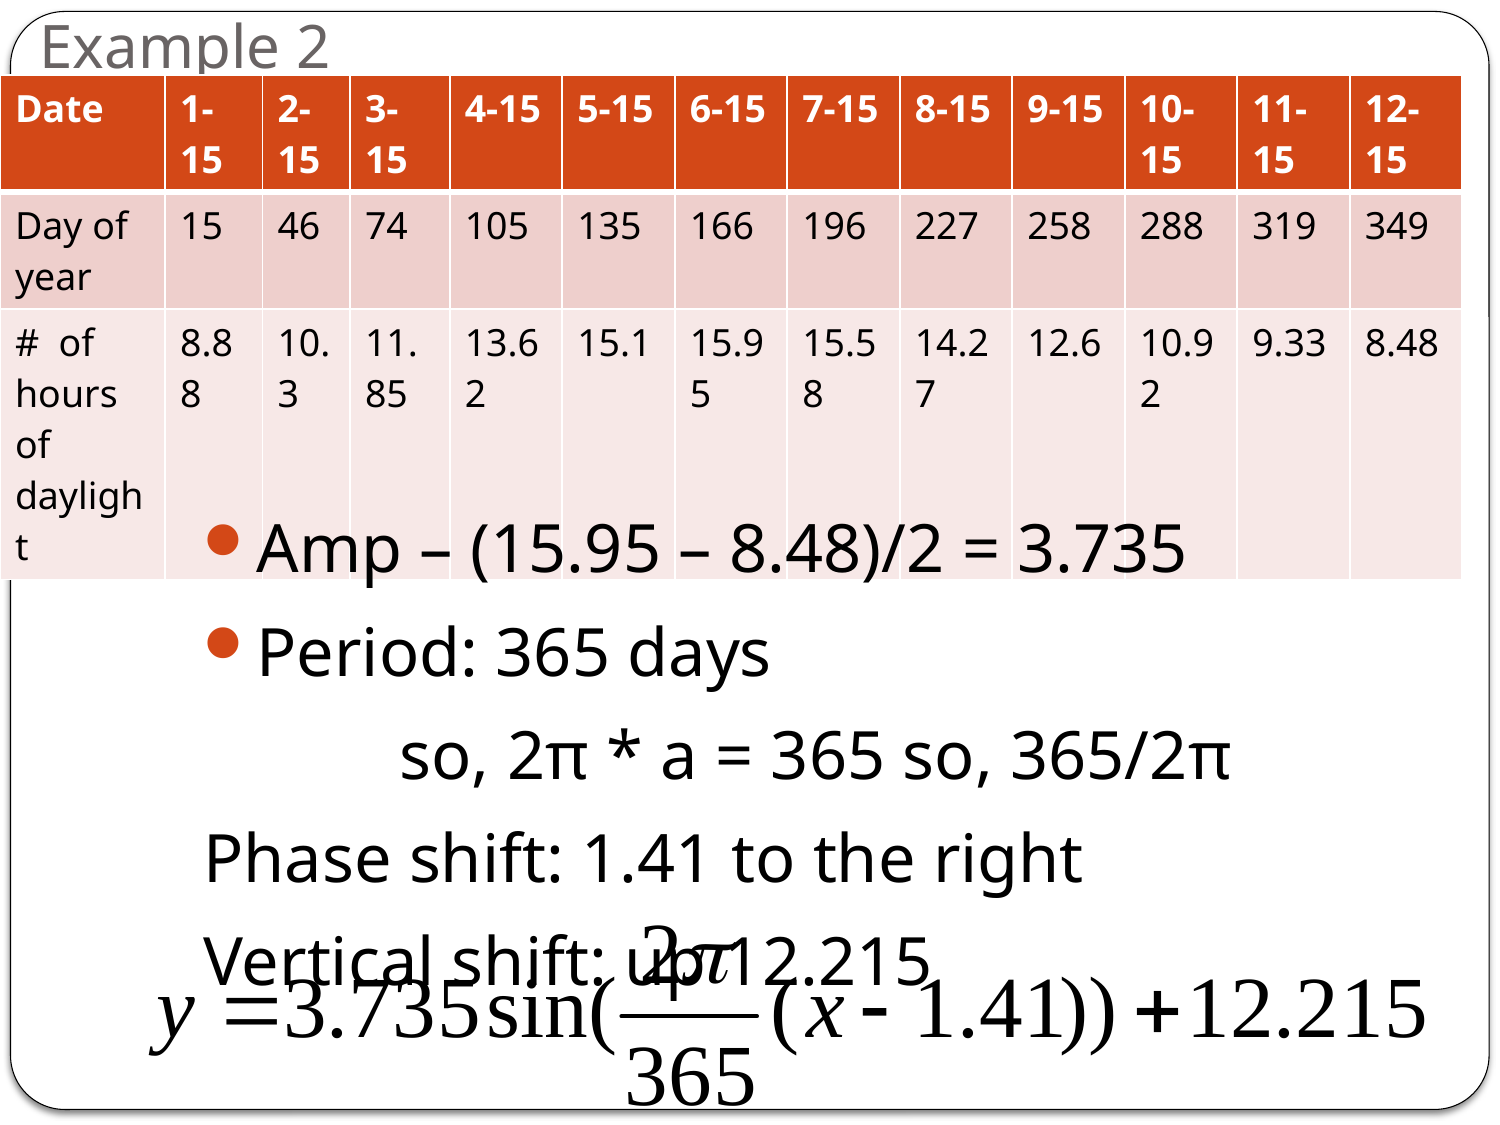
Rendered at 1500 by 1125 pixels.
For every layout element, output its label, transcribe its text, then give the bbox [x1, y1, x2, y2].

table_cell 349 [1351, 195, 1461, 308]
table_cell # of hours of daylight [1, 310, 164, 579]
table_cell 288 [1126, 195, 1236, 287]
table_cell 105 [451, 195, 561, 287]
title Example 2 [24, 0, 1300, 74]
table_cell 15 [166, 195, 262, 308]
table_header 4-15 [451, 76, 561, 189]
table_header 5-15 [563, 76, 674, 189]
table_cell 258 [1013, 195, 1124, 287]
table_header 3-15 [351, 76, 449, 189]
table_header 11-15 [1238, 76, 1349, 189]
table_header 7-15 [788, 76, 899, 189]
table_header 2-15 [263, 76, 349, 189]
table_cell 74 [351, 195, 449, 287]
table_cell 319 [1238, 195, 1349, 287]
table_cell 166 [676, 195, 786, 287]
table_header 10-15 [1126, 76, 1236, 189]
table_cell 227 [901, 195, 1011, 287]
table_header 1-15 [166, 76, 262, 189]
table_cell 8.88 [166, 310, 174, 579]
table_header 8-15 [901, 76, 1011, 189]
table_cell 196 [788, 195, 899, 287]
table_header 12-15 [1351, 76, 1461, 189]
table_header Date [1, 76, 164, 189]
table_header 6-15 [676, 76, 786, 189]
text_box Amp – (15.95 – 8.48)/2 = 3.735 Period: 365 days so, 2π * a = 365 so, 365/2π Phase shift: 1.41 to the right Vertical shift: up 12.215 [174, 287, 1405, 898]
table_cell 46 [263, 195, 349, 287]
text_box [134, 899, 1437, 1125]
table_header 9-15 [1013, 76, 1124, 189]
table_cell Day of year [1, 195, 164, 308]
table_cell 135 [563, 195, 674, 287]
table_cell 8.48 [1405, 310, 1461, 579]
